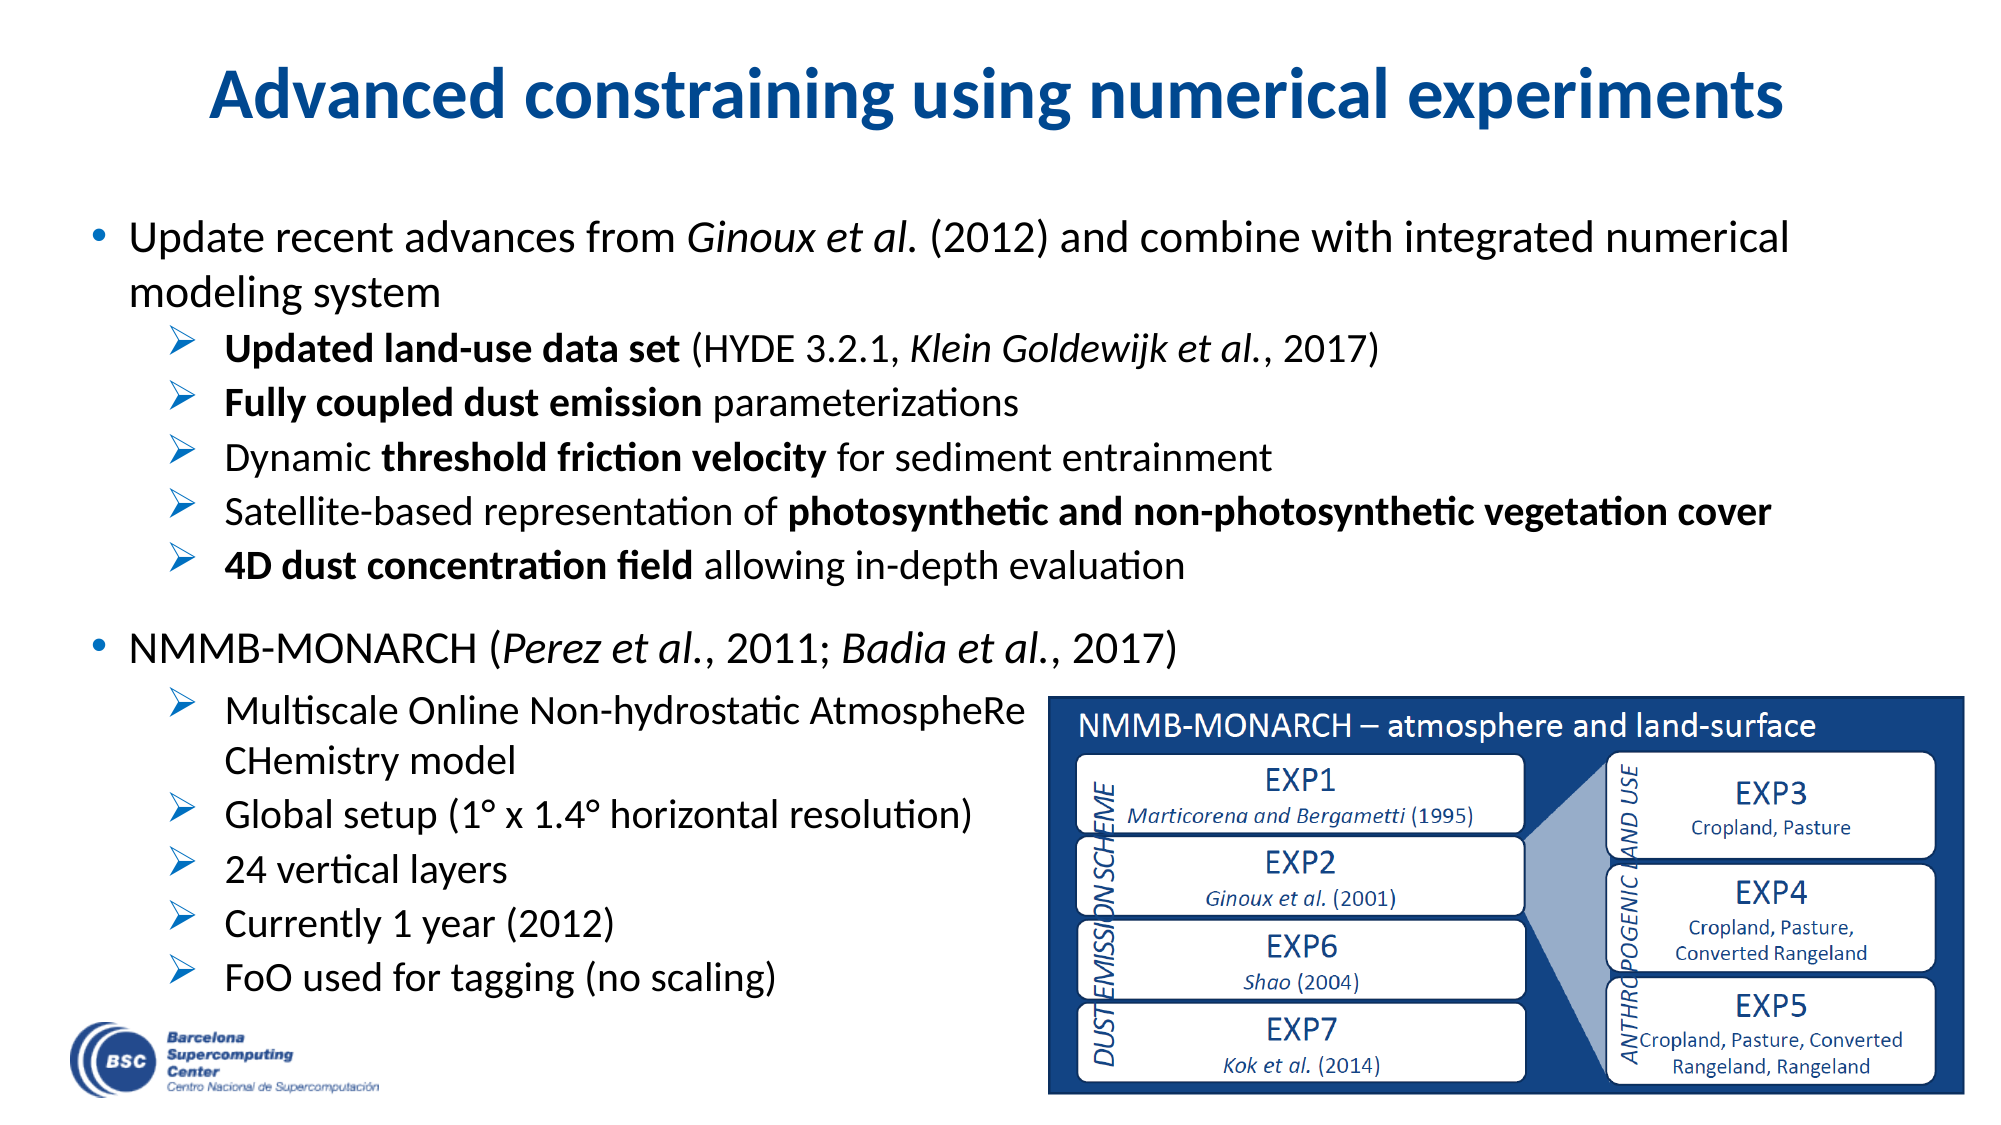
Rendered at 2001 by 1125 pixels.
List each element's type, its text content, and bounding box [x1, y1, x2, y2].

list Update recent advances from Ginoux et al. (2012) and combine with integrated numerical modeling system Updated land-use data set (HYDE 3.2.1, Klein Goldewijk et al., 2017) Fully coupled dust emission parameterizations Dynamic threshold friction velocity for sediment entrainment Satellite-based representation of photosynthetic and non-photosynthetic vegetation cover 4D dust concentration field allowing in-depth evaluation [76, 199, 1920, 693]
picture [70, 1022, 76, 1098]
text_box NMMB-MONARCH (Perez et al., 2011; Badia et al., 2017) Multiscale Online Non-hydrostatic AtmospheRe CHemistry model Global setup (1° x 1.4° horizontal resolution) 24 vertical layers Currently 1 year (2012) FoO used for tagging (no scaling) [76, 609, 1212, 1099]
title Advanced constraining using numerical experiments [76, 26, 1920, 164]
picture [1044, 693, 1966, 1099]
